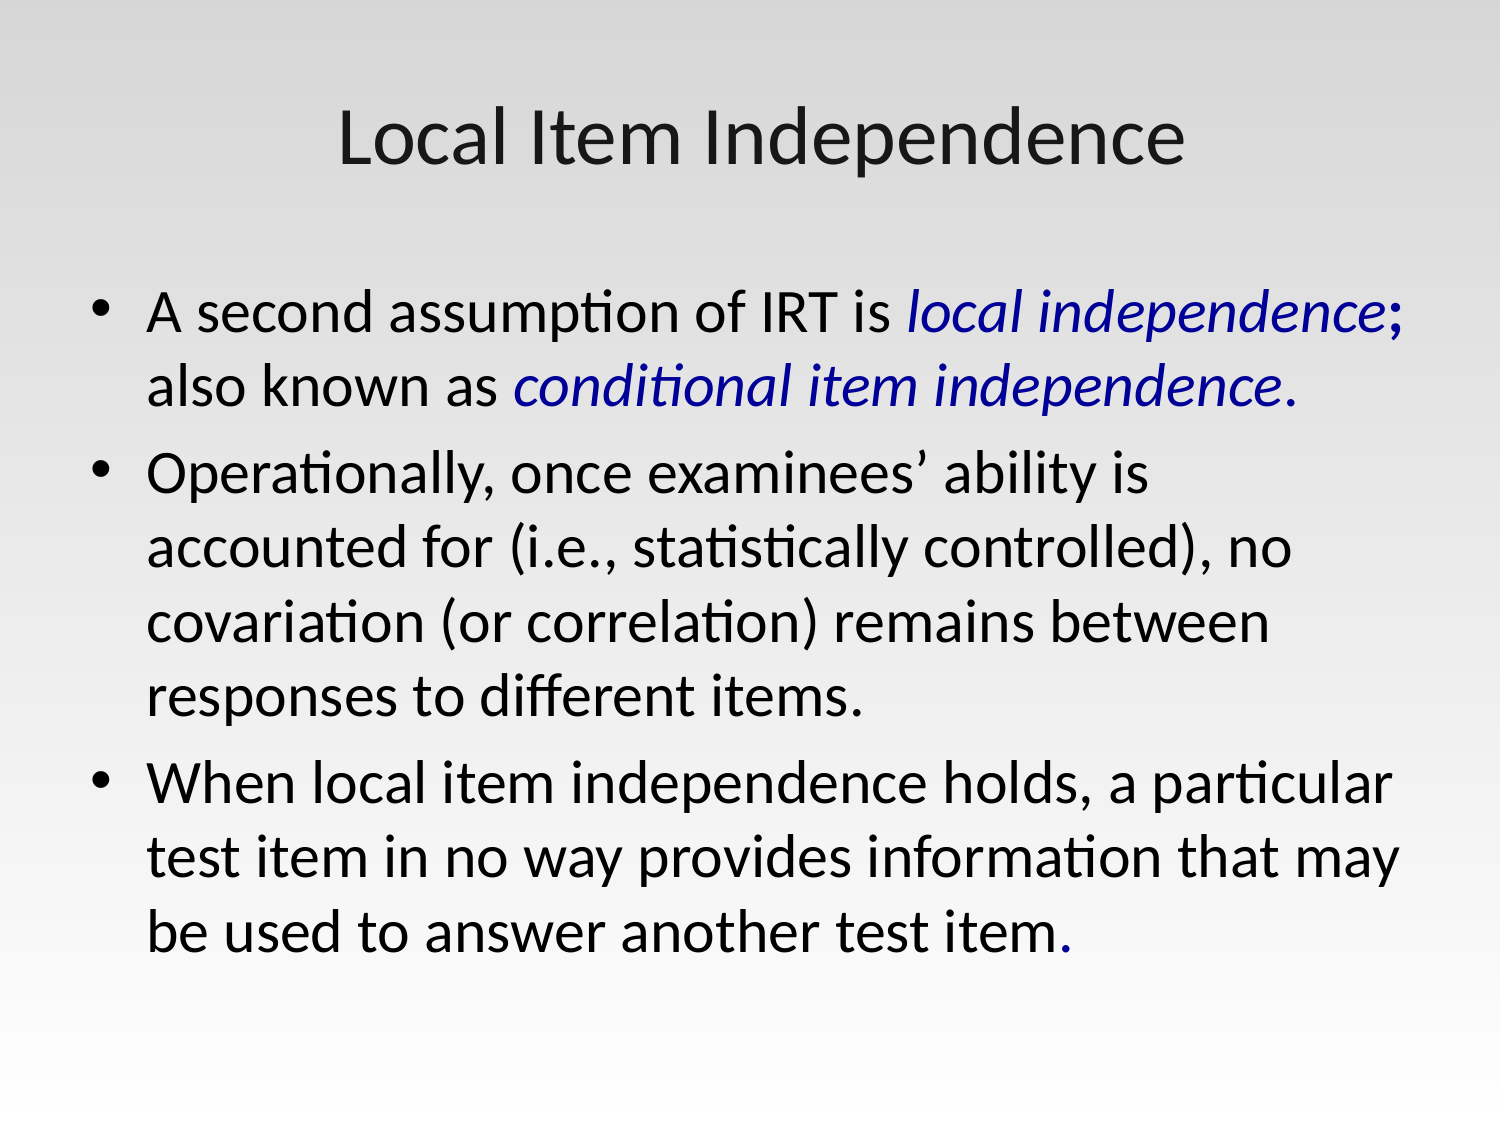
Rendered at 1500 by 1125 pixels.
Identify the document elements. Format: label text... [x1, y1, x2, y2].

list A second assumption of IRT is local independence; also known as conditional item independence. Operationally, once examinees’ ability is accounted for (i.e., statistically controlled), no covariation (or correlation) remains between responses to different items. When local item independence holds, a particular test item in no way provides information that may be used to answer another test item. [75, 262, 1425, 1005]
title Local Item Independence [24, 37, 1500, 225]
